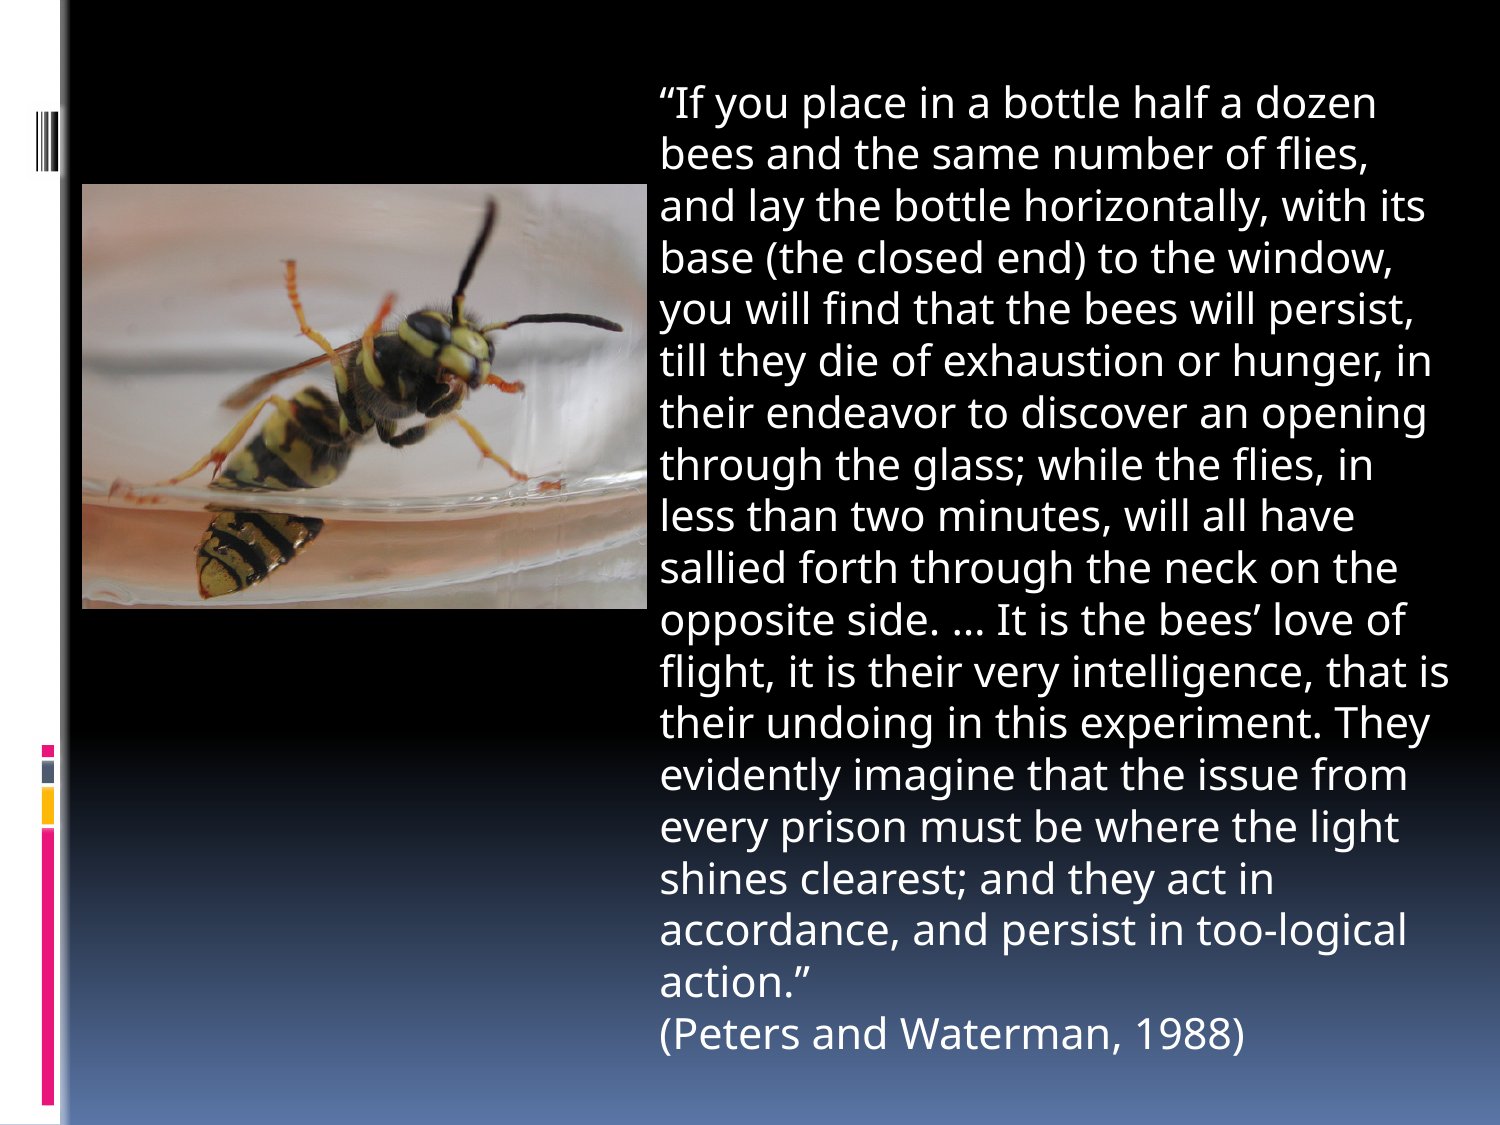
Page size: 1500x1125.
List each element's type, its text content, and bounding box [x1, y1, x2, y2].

picture [82, 184, 648, 609]
list “If you place in a bottle half a dozen bees and the same number of flies, and lay the bottle horizontally, with its base (the closed end) to the window, you will find that the bees will persist, till they die of exhaustion or hunger, in their endeavor to discover an opening through the glass; while the flies, in less than two minutes, will all have sallied forth through the neck on the opposite side. … It is the bees’ love of flight, it is their very intelligence, that is their undoing in this experiment. They evidently imagine that the issue from every prison must be where the light shines clearest; and they act in accordance, and persist in too-logical action.” (Peters and Waterman, 1988) [584, 67, 1470, 1073]
